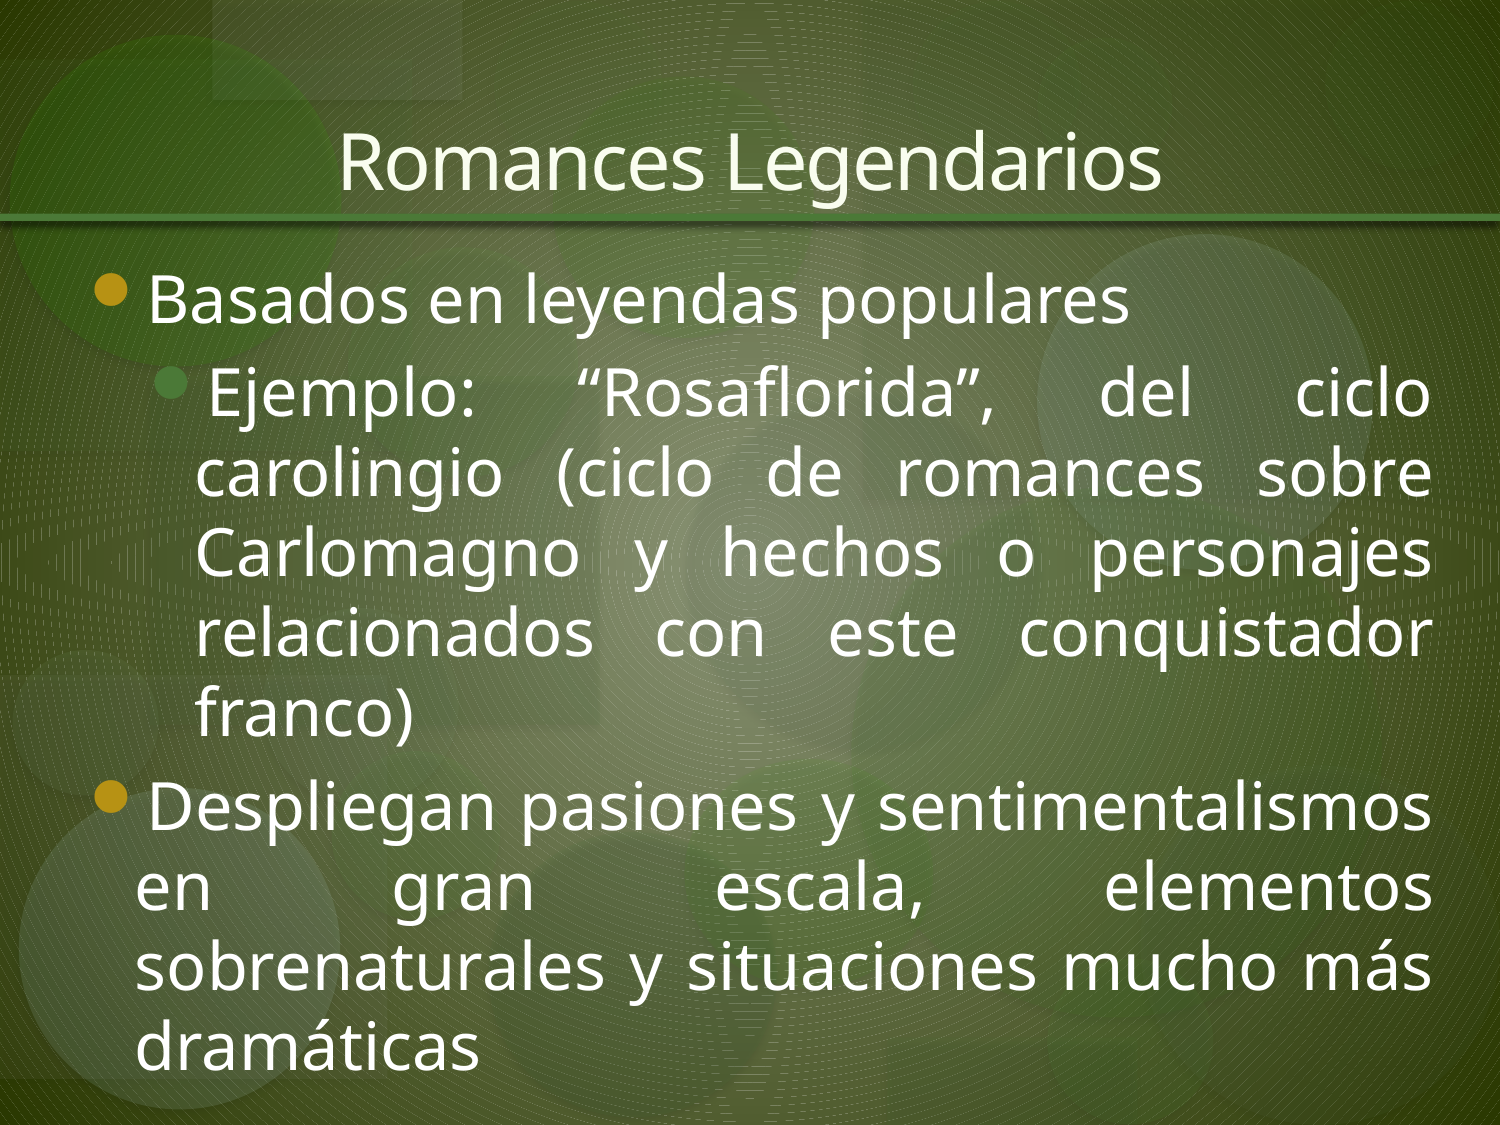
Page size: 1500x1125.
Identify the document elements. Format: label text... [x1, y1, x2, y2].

list Basados en leyendas populares Ejemplo: “Rosaflorida”, del ciclo carolingio (ciclo de romances sobre Carlomagno y hechos o personajes relacionados con este conquistador franco) Despliegan pasiones y sentimentalismos en gran escala, elementos sobrenaturales y situaciones mucho más dramáticas [75, 249, 1450, 1000]
title Romances Legendarios [75, 26, 1425, 214]
